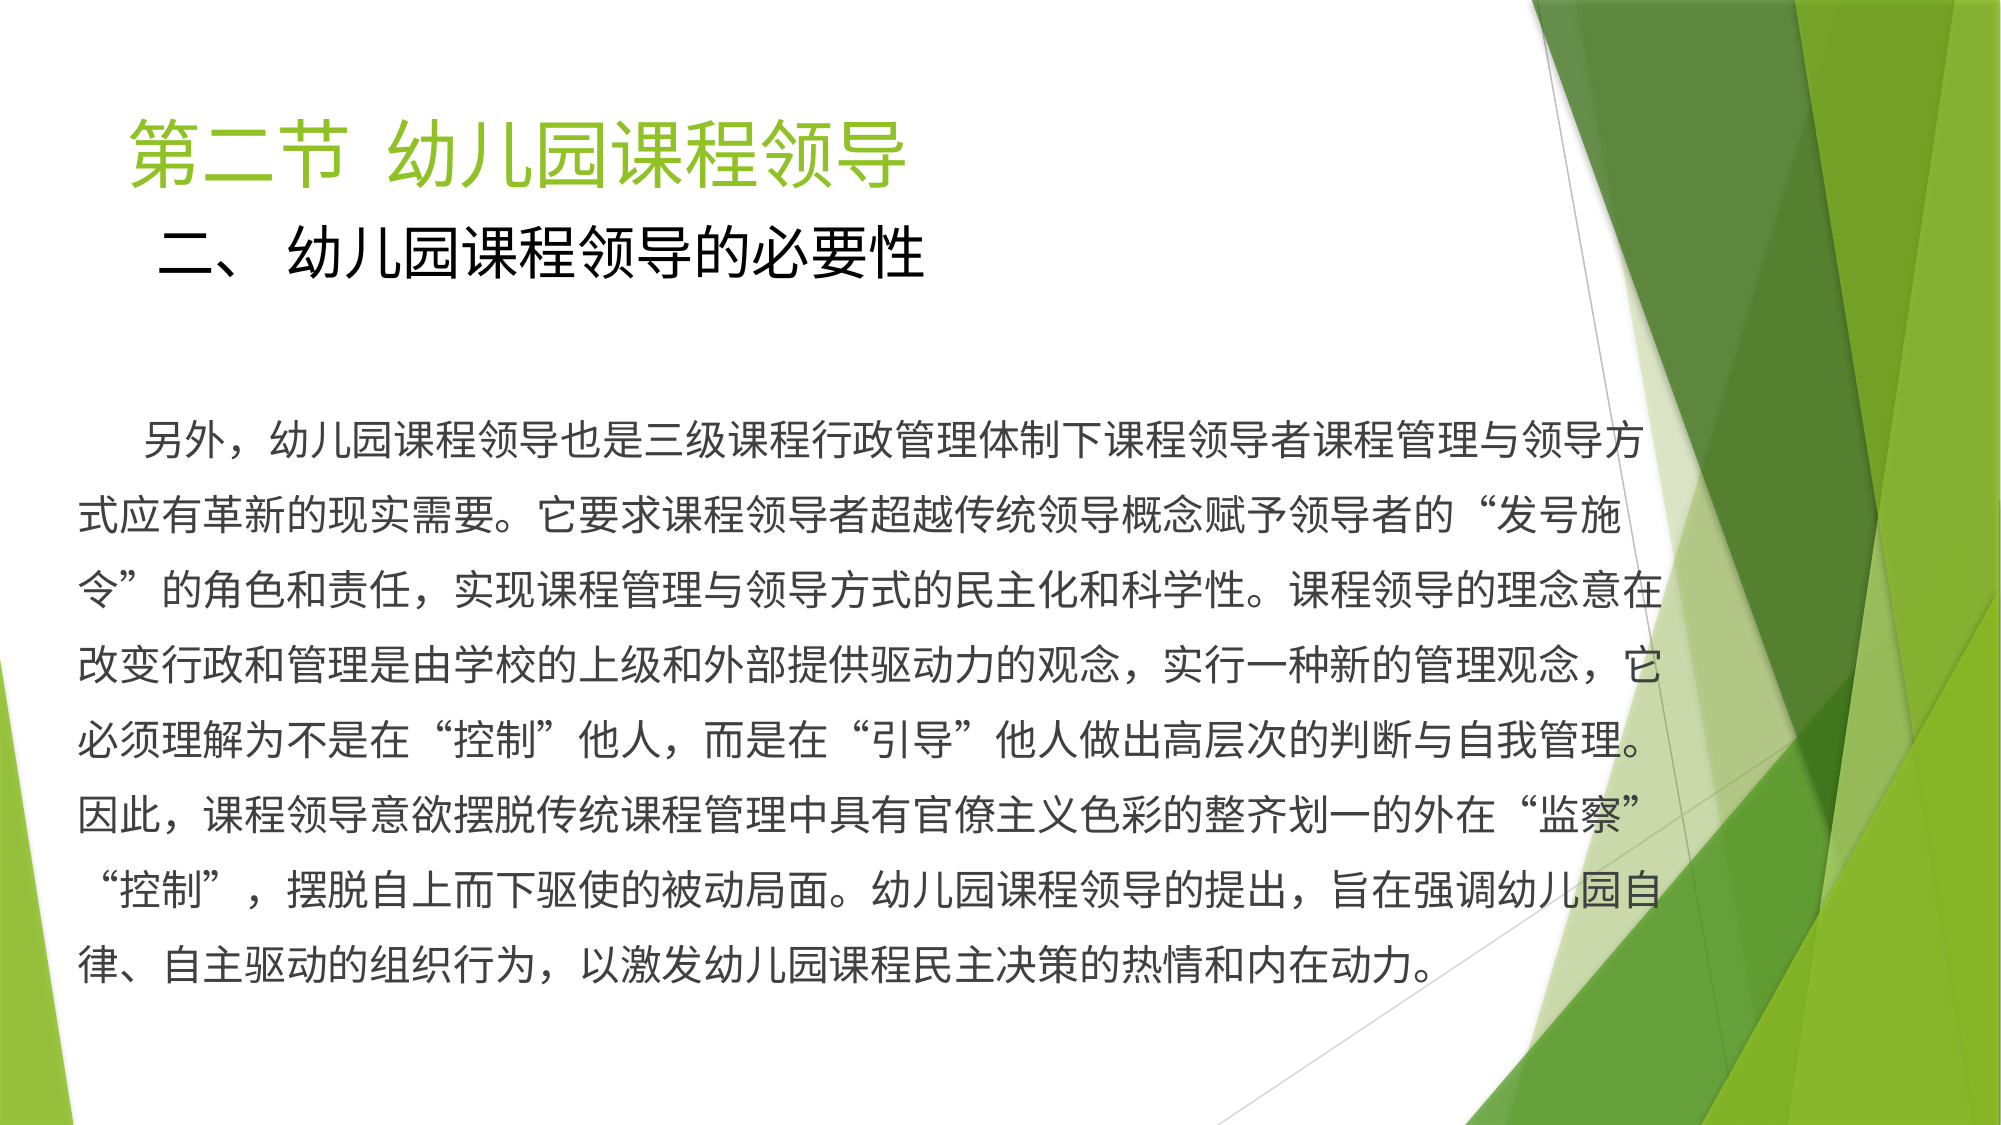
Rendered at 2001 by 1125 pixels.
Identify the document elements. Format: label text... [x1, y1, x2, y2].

list 另外，幼儿园课程领导也是三级课程行政管理体制下课程领导者课程管理与领导方式应有革新的现实需要。它要求课程领导者超越传统领导概念赋予领导者的“发号施令”的角色和责任，实现课程管理与领导方式的民主化和科学性。课程领导的理念意在改变行政和管理是由学校的上级和外部提供驱动力的观念，实行一种新的管理观念，它必须理解为不是在“控制”他人，而是在“引导”他人做出高层次的判断与自我管理。因此，课程领导意欲摆脱传统课程管理中具有官僚主义色彩的整齐划一的外在“监察”“控制”，摆脱自上而下驱使的被动局面。幼儿园课程领导的提出，旨在强调幼儿园自律、自主驱动的组织行为，以激发幼儿园课程民主决策的热情和内在动力。 [62, 381, 1684, 1077]
title 第二节 幼儿园课程领导 [111, 99, 1522, 317]
text_box 二、 幼儿园课程领导的必要性 [141, 208, 1451, 294]
